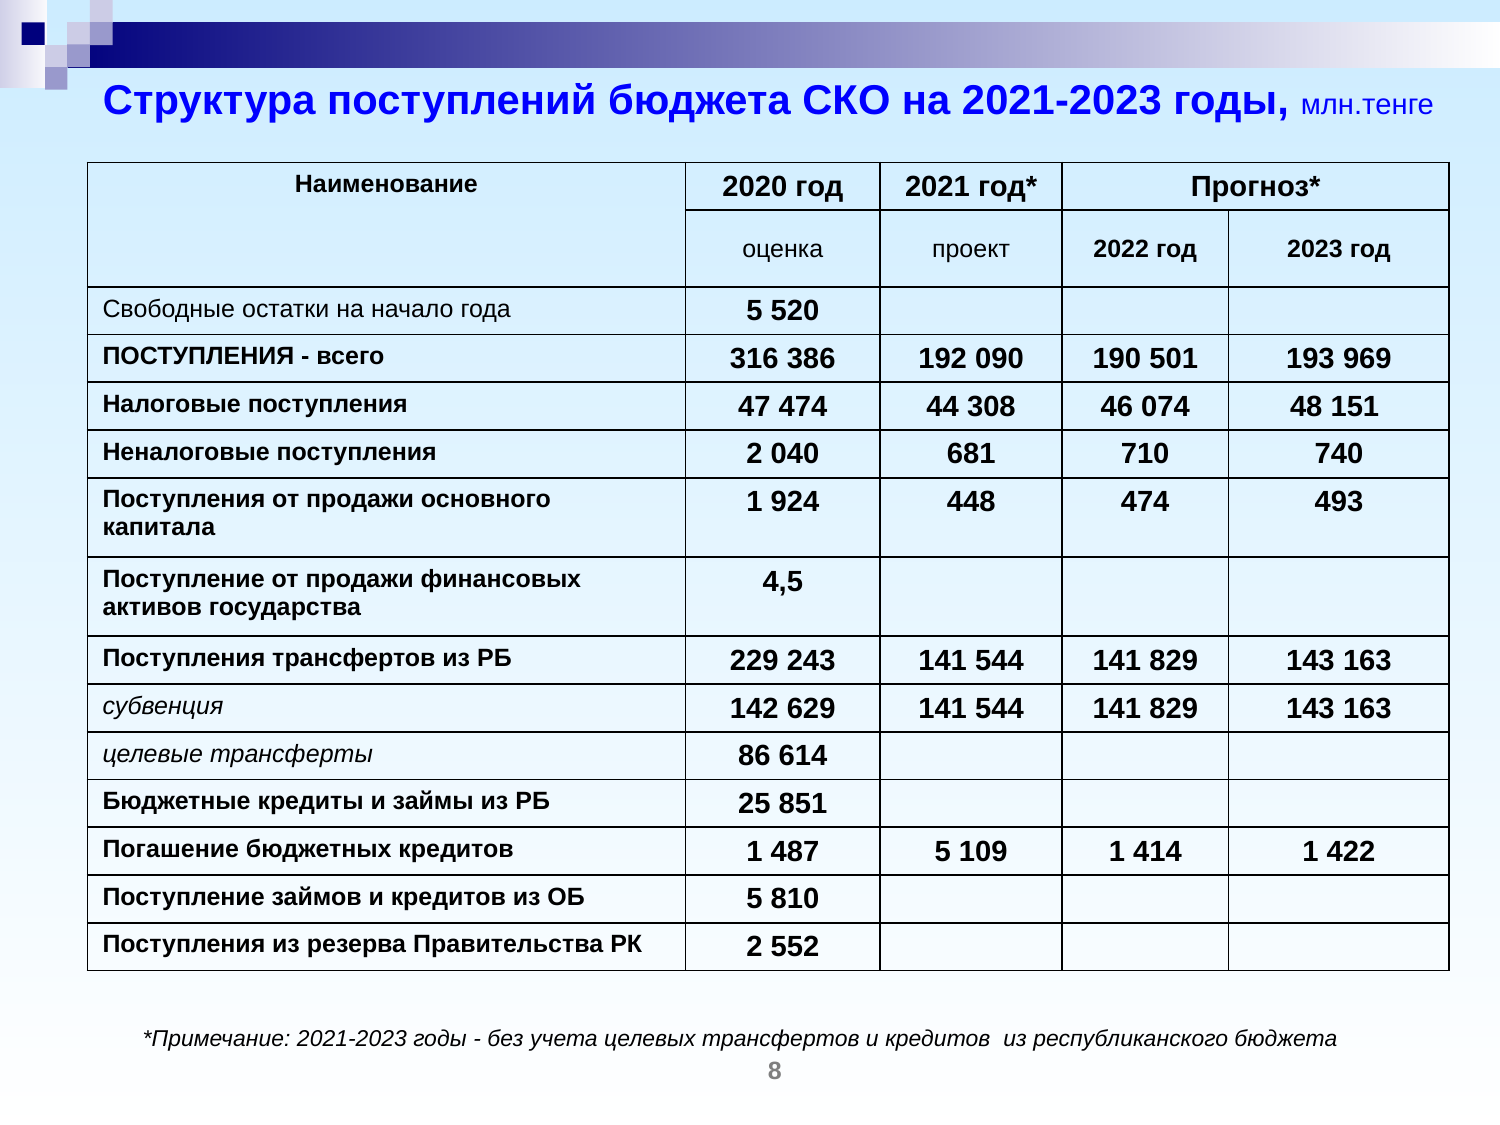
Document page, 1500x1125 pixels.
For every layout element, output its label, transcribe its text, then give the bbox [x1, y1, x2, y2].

title Структура поступлений бюджета СКО на 2021-2023 годы, млн.тенге [87, 48, 1450, 137]
table_cell Поступления из резерва Правительства РК [88, 924, 685, 970]
table_cell 46 074 [1063, 383, 1228, 429]
table_cell 142 629 [686, 685, 879, 731]
table_cell [881, 780, 1061, 826]
table_cell [881, 876, 1061, 922]
table_cell Налоговые поступления [88, 383, 685, 429]
table_cell [881, 924, 1061, 970]
table_cell 1 924 [686, 479, 879, 556]
table_cell 2 040 [686, 431, 879, 477]
table_cell 86 614 [686, 733, 879, 779]
table_cell Неналоговые поступления [88, 431, 685, 477]
table_cell [1063, 876, 1228, 922]
table_cell [881, 558, 1061, 635]
table_cell 5 520 [686, 288, 879, 334]
table_header 2021 год* [881, 163, 1061, 209]
table_cell Бюджетные кредиты и займы из РБ [88, 780, 685, 826]
table_cell Поступление займов и кредитов из ОБ [88, 876, 685, 922]
table_cell 190 501 [1063, 335, 1228, 381]
table_cell 2023 год [1229, 211, 1448, 286]
table_cell 2 552 [686, 924, 879, 970]
table_cell [1063, 288, 1228, 334]
table_cell 2022 год [1063, 211, 1228, 286]
table_cell [1229, 558, 1448, 635]
table_cell 5 810 [686, 876, 879, 922]
table_cell субвенция [88, 685, 685, 731]
table_cell Погашение бюджетных кредитов [88, 828, 685, 874]
table_cell 316 386 [686, 335, 879, 381]
table_cell 740 [1229, 431, 1448, 477]
table_cell [881, 288, 1061, 334]
table_cell [1063, 780, 1228, 826]
table_cell [1063, 924, 1228, 970]
table_cell [1229, 876, 1448, 922]
table_cell 229 243 [686, 637, 879, 683]
table_cell Поступления от продажи основного капитала [88, 479, 685, 556]
table_cell 48 151 [1229, 383, 1448, 429]
table_header 2020 год [686, 163, 879, 209]
table_cell 1 487 [686, 828, 879, 874]
table_cell 5 109 [881, 828, 1061, 874]
table_cell проект [881, 211, 1061, 286]
table_cell [1229, 733, 1448, 779]
table_cell 1 422 [1229, 828, 1448, 874]
table_cell целевые трансферты [88, 733, 685, 779]
table_cell 44 308 [881, 383, 1061, 429]
table_cell 141 544 [881, 685, 1061, 731]
table_cell [1063, 558, 1228, 635]
table_cell [1063, 733, 1228, 779]
table_cell 474 [1063, 479, 1228, 556]
table_cell [1229, 780, 1448, 826]
table_cell 1 414 [1063, 828, 1228, 874]
table_cell 143 163 [1229, 685, 1448, 731]
table_cell [881, 733, 1061, 779]
table_cell 192 090 [881, 335, 1061, 381]
table_cell [1229, 288, 1448, 334]
table_cell 47 474 [686, 383, 879, 429]
table_header Прогноз* [1063, 163, 1448, 209]
table_cell 710 [1063, 431, 1228, 477]
table_cell Свободные остатки на начало года [88, 288, 685, 334]
table_cell Поступление от продажи финансовых активов государства [88, 558, 685, 635]
table_cell 141 829 [1063, 637, 1228, 683]
table_cell [1229, 924, 1448, 970]
table_cell 681 [881, 431, 1061, 477]
table_cell ПОСТУПЛЕНИЯ - всего [88, 335, 685, 381]
table_cell Поступления трансфертов из РБ [88, 637, 685, 683]
table_header Наименование [88, 163, 685, 286]
table_cell 193 969 [1229, 335, 1448, 381]
table_cell 25 851 [686, 780, 879, 826]
table_cell 493 [1229, 479, 1448, 556]
text_box *Примечание: 2021-2023 годы - без учета целевых трансфертов и кредитов из республиканского бюджета [142, 1024, 1395, 1052]
table_cell оценка [686, 211, 879, 286]
table_cell 448 [881, 479, 1061, 556]
table_cell 4,5 [686, 558, 879, 635]
table_cell 141 544 [881, 637, 1061, 683]
table_cell 143 163 [1229, 637, 1448, 683]
text_box 8 [624, 1051, 925, 1088]
table_cell 141 829 [1063, 685, 1228, 731]
